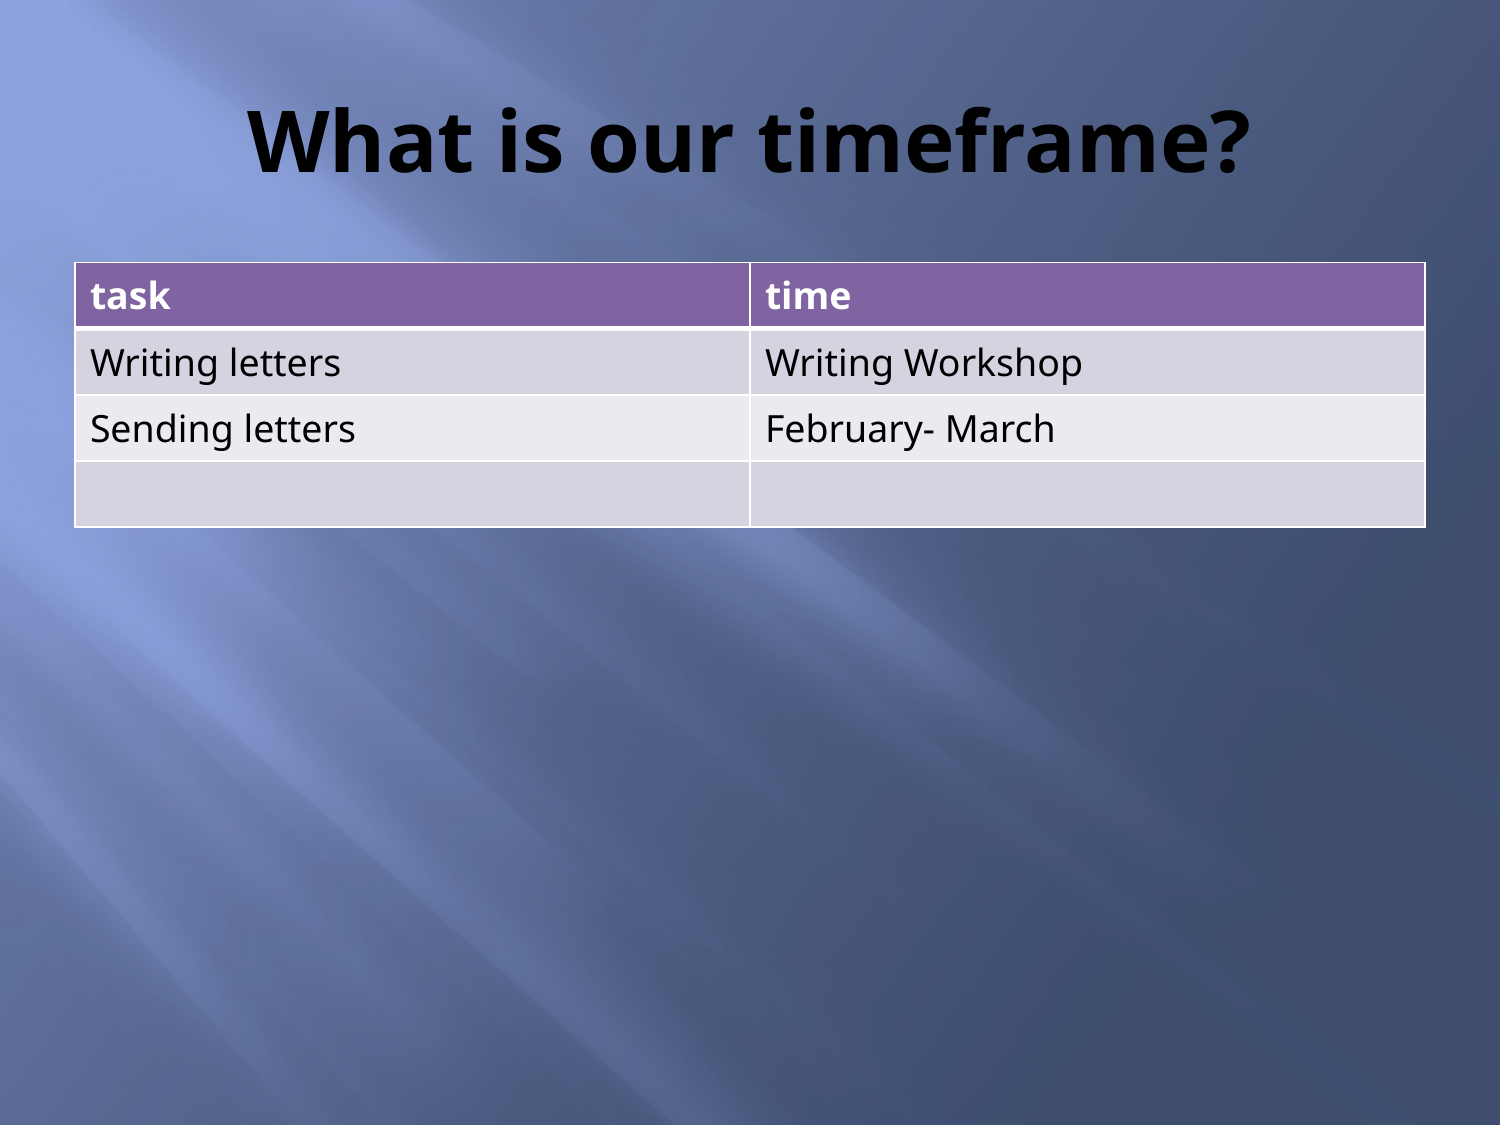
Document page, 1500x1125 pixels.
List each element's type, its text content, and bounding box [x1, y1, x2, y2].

table_cell [751, 462, 1424, 526]
title What is our timeframe? [75, 45, 1425, 233]
table_header task [76, 263, 749, 326]
table_cell [76, 462, 749, 526]
table_header time [751, 263, 1424, 326]
table_cell Sending letters [76, 396, 749, 460]
table_cell Writing Workshop [751, 331, 1424, 394]
table_cell Writing letters [76, 331, 749, 394]
table_cell February- March [751, 396, 1424, 460]
